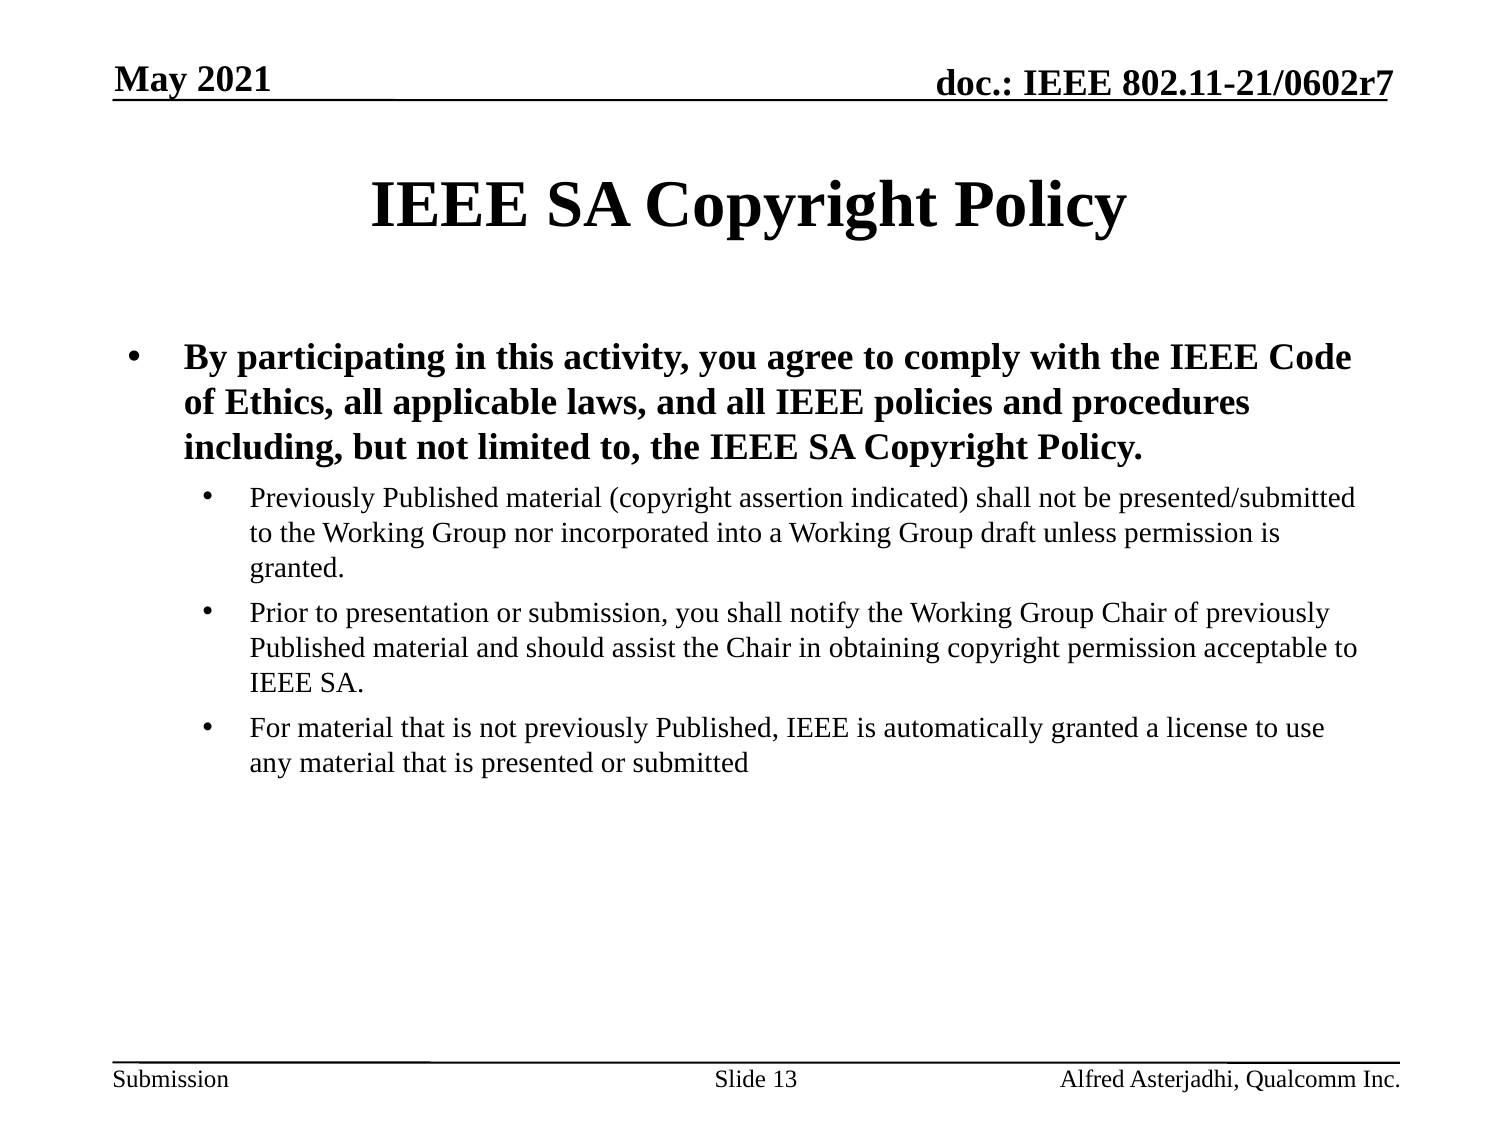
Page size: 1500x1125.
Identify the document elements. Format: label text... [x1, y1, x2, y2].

footer Alfred Asterjadhi, Qualcomm Inc. [878, 1061, 1402, 1093]
list By participating in this activity, you agree to comply with the IEEE Code of Ethics, all applicable laws, and all IEEE policies and procedures including, but not limited to, the IEEE SA Copyright Policy. Previously Published material (copyright assertion indicated) shall not be presented/submitted to the Working Group nor incorporated into a Working Group draft unless permission is granted. Prior to presentation or submission, you shall notify the Working Group Chair of previously Published material and should assist the Chair in obtaining copyright permission acceptable to IEEE SA. For material that is not previously Published, IEEE is automatically granted a license to use any material that is presented or submitted [112, 324, 1388, 1000]
title IEEE SA Copyright Policy [112, 112, 1388, 288]
slide_number Slide 13 [712, 1061, 800, 1123]
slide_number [114, 54, 423, 100]
